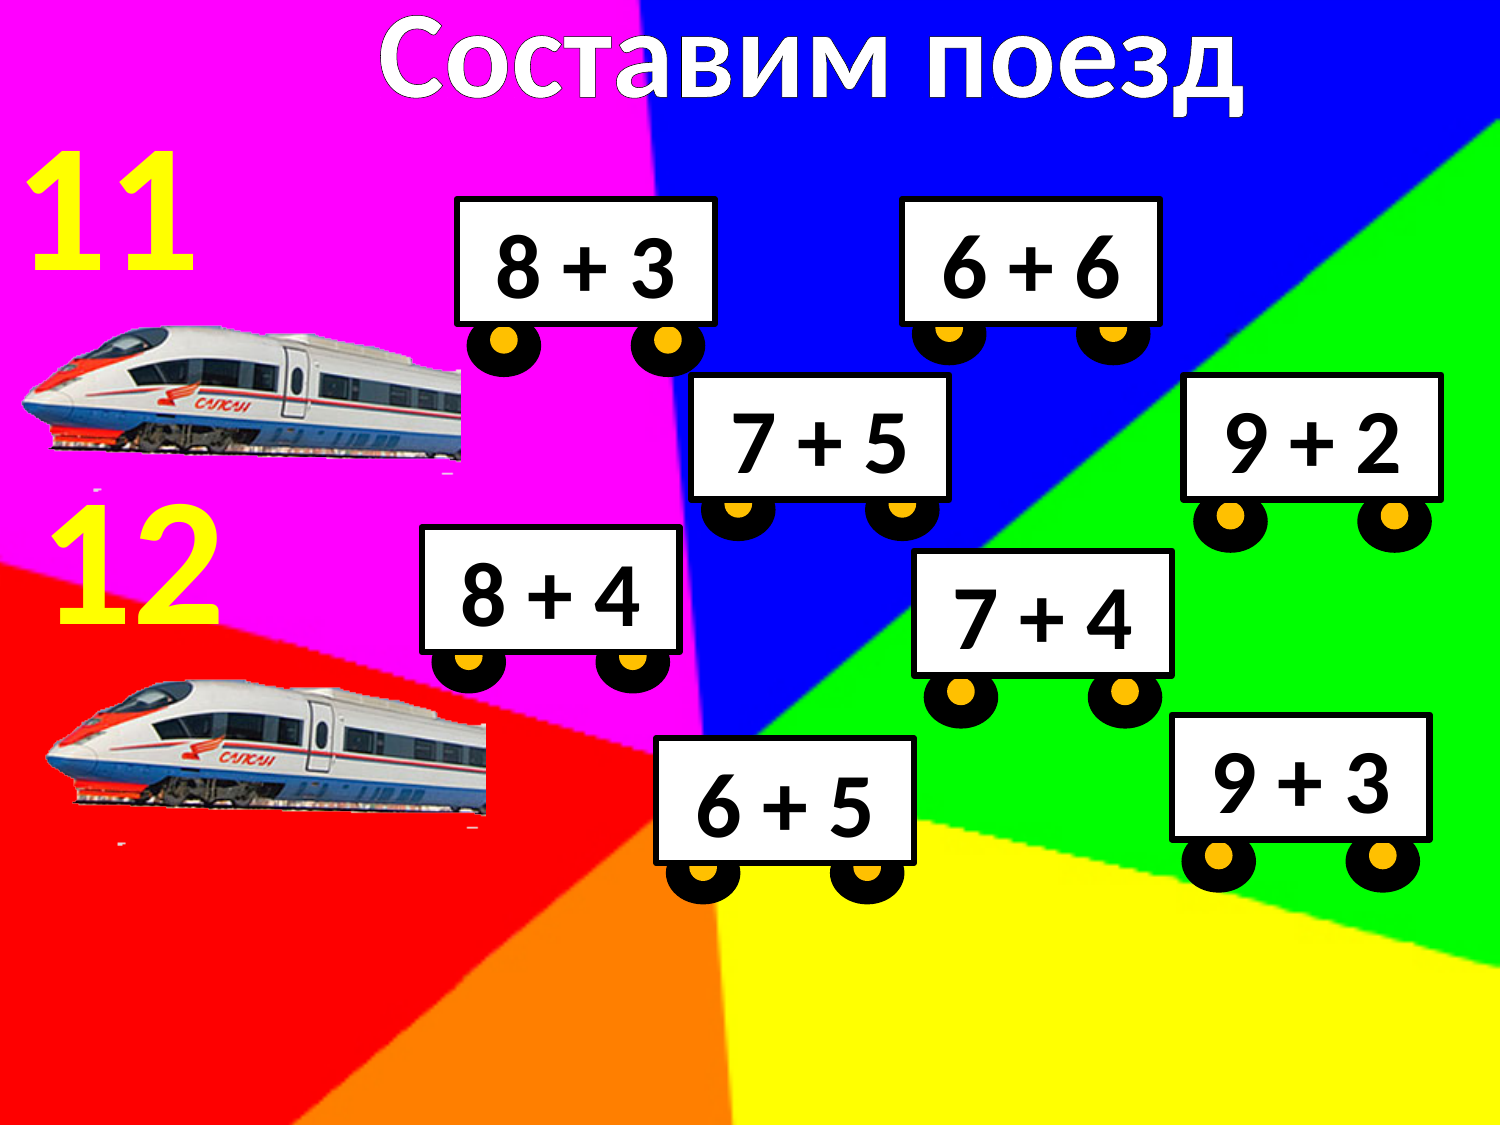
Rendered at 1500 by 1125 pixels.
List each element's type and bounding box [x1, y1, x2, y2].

picture [0, 0, 1500, 1125]
text_box [913, 550, 1173, 727]
text_box [1171, 714, 1430, 891]
text_box [691, 374, 950, 540]
text_box [456, 198, 716, 376]
text_box [1183, 374, 1442, 552]
text_box [902, 198, 1161, 364]
text_box [655, 737, 915, 903]
text_box [421, 527, 680, 692]
